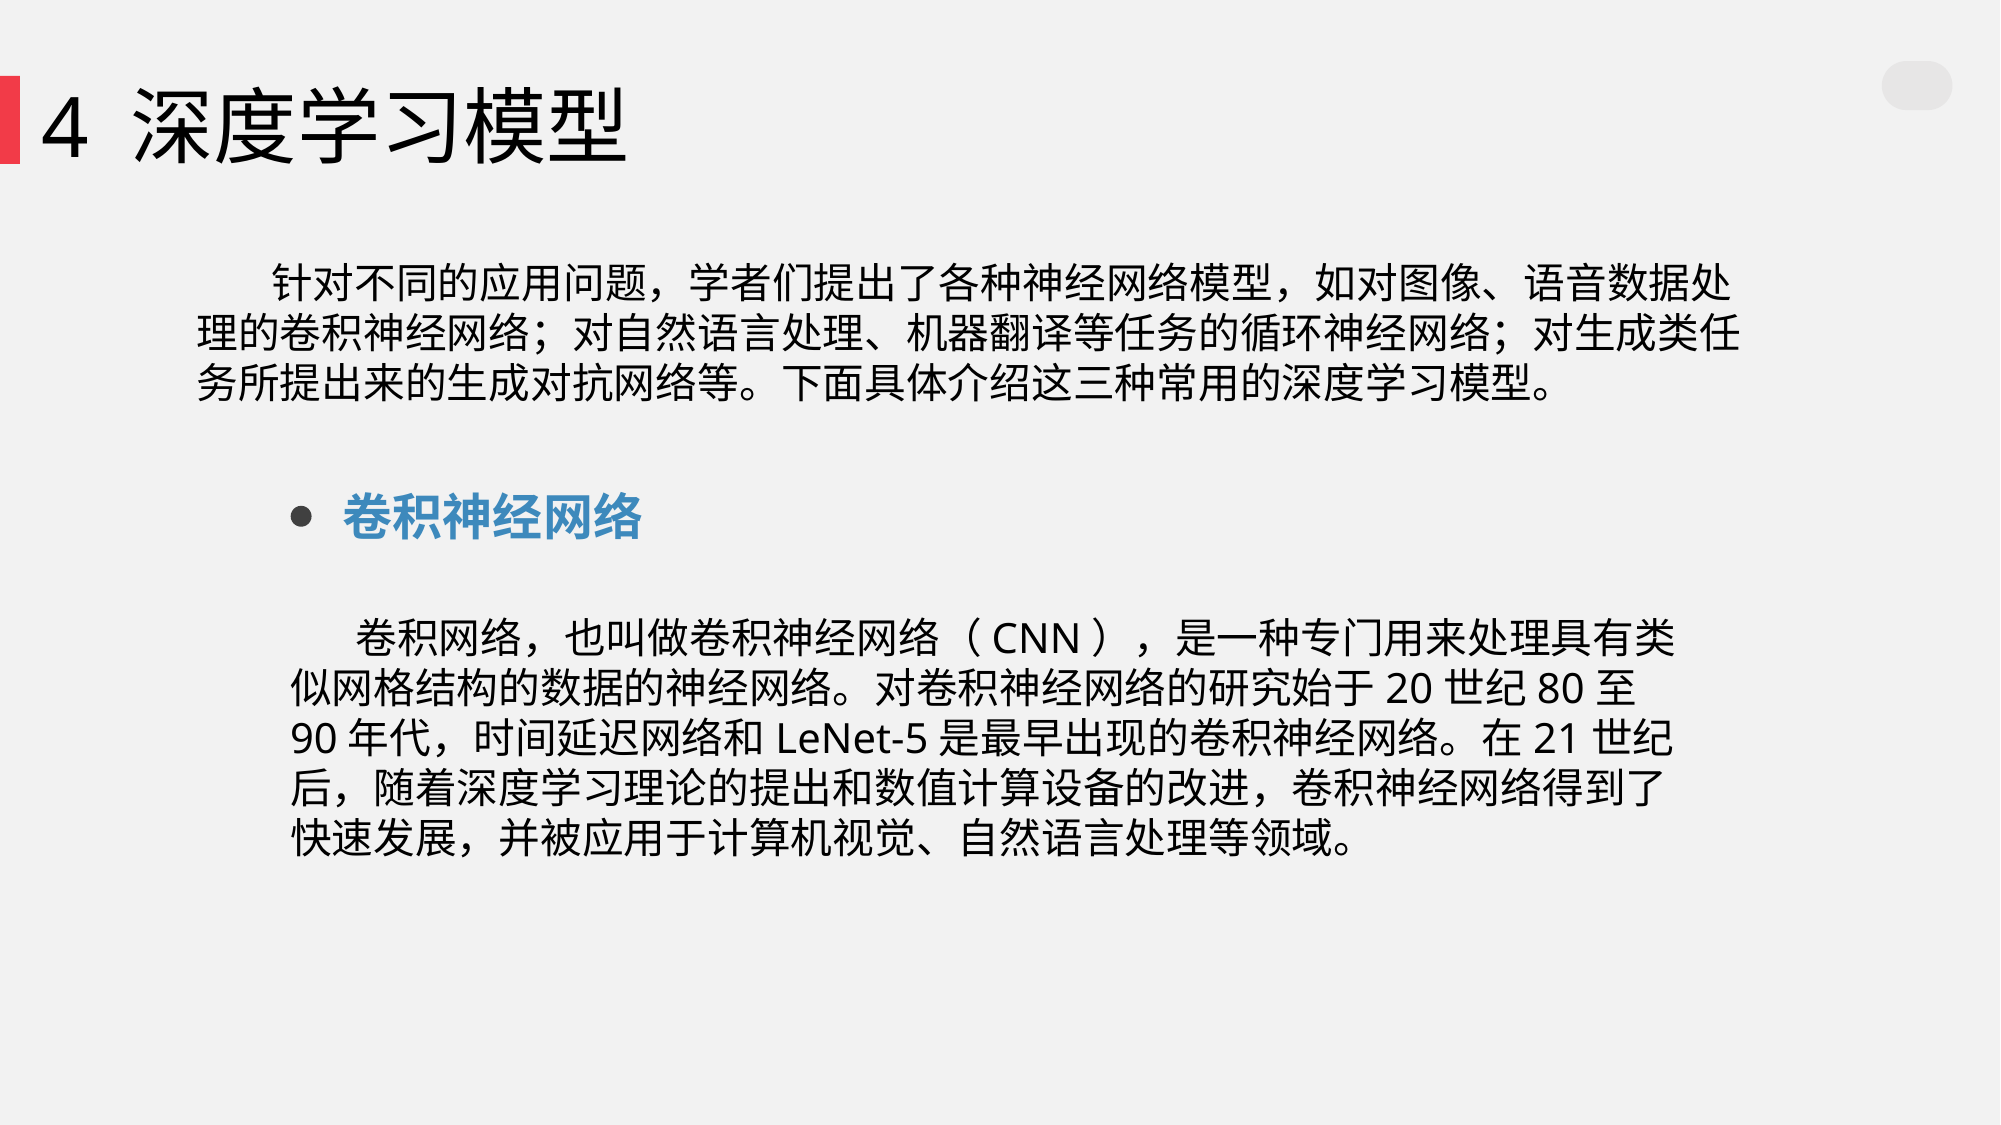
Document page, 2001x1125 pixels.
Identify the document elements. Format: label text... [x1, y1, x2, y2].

list 4 深度学习模型 [41, 76, 1836, 186]
text_box 针对不同的应用问题，学者们提出了各种神经网络模型，如对图像、语音数据处理的卷积神经网络；对自然语言处理、机器翻译等任务的循环神经网络；对生成类任务所提出来的生成对抗网络等。下面具体介绍这三种常用的深度学习模型。 [181, 248, 1758, 414]
text_box [289, 504, 313, 528]
text_box 卷积神经网络 [328, 478, 658, 554]
text_box 卷积网络，也叫做卷积神经网络（CNN），是一种专门用来处理具有类似网格结构的数据的神经网络。对卷积神经网络的研究始于20世纪80至90年代，时间延迟网络和LeNet-5是最早出现的卷积神经网络。在21世纪后，随着深度学习理论的提出和数值计算设备的改进，卷积神经网络得到了快速发展，并被应用于计算机视觉、自然语言处理等领域。 [275, 604, 1697, 869]
